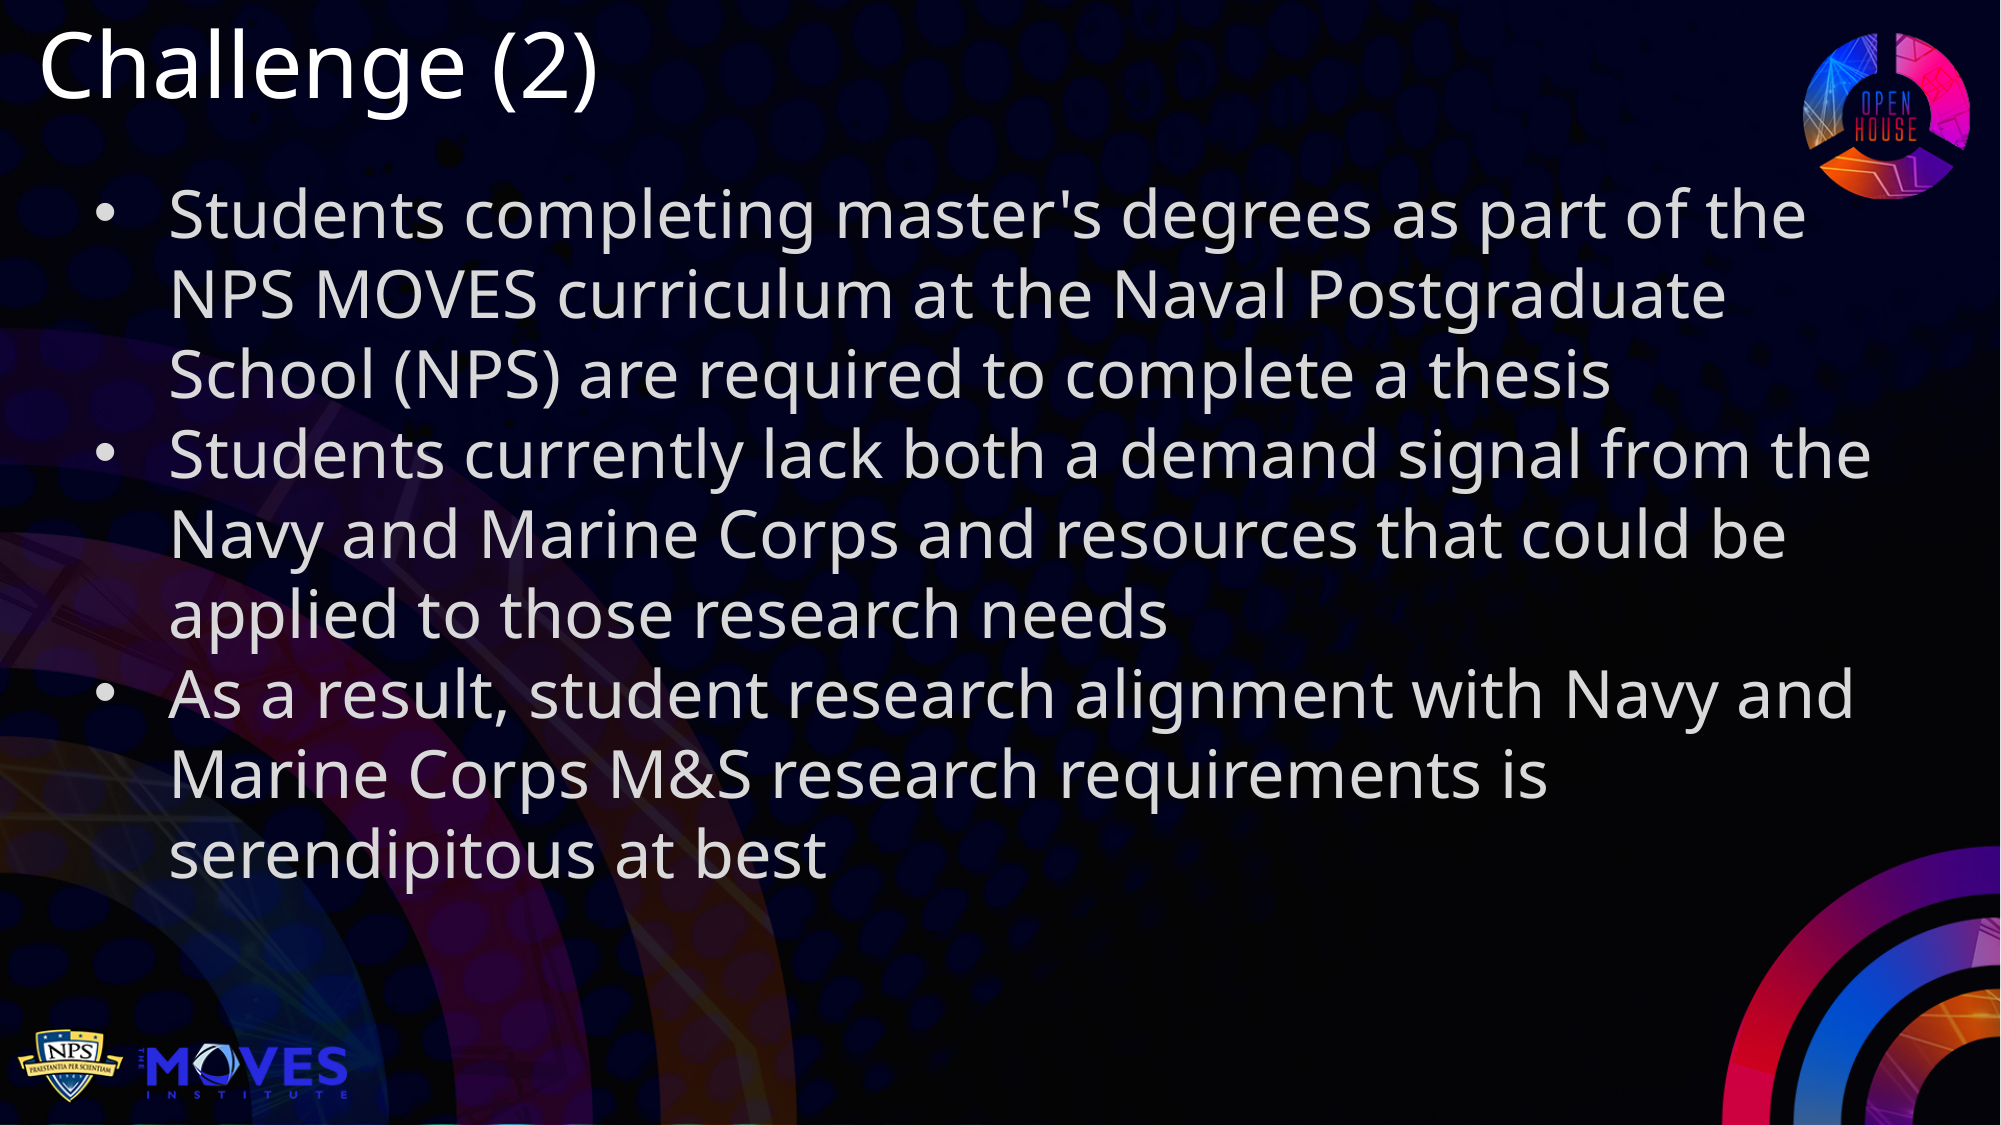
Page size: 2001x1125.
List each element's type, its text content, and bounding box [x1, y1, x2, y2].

text_box Students completing master's degrees as part of the NPS MOVES curriculum at the Naval Postgraduate School (NPS) are required to complete a thesis Students currently lack both a demand signal from the Navy and Marine Corps and resources that could be applied to those research needs As a result, student research alignment with Navy and Marine Corps M&S research requirements is serendipitous at best [78, 164, 1922, 899]
picture [0, 0, 2001, 1125]
text_box Challenge (2) [22, 0, 1977, 125]
